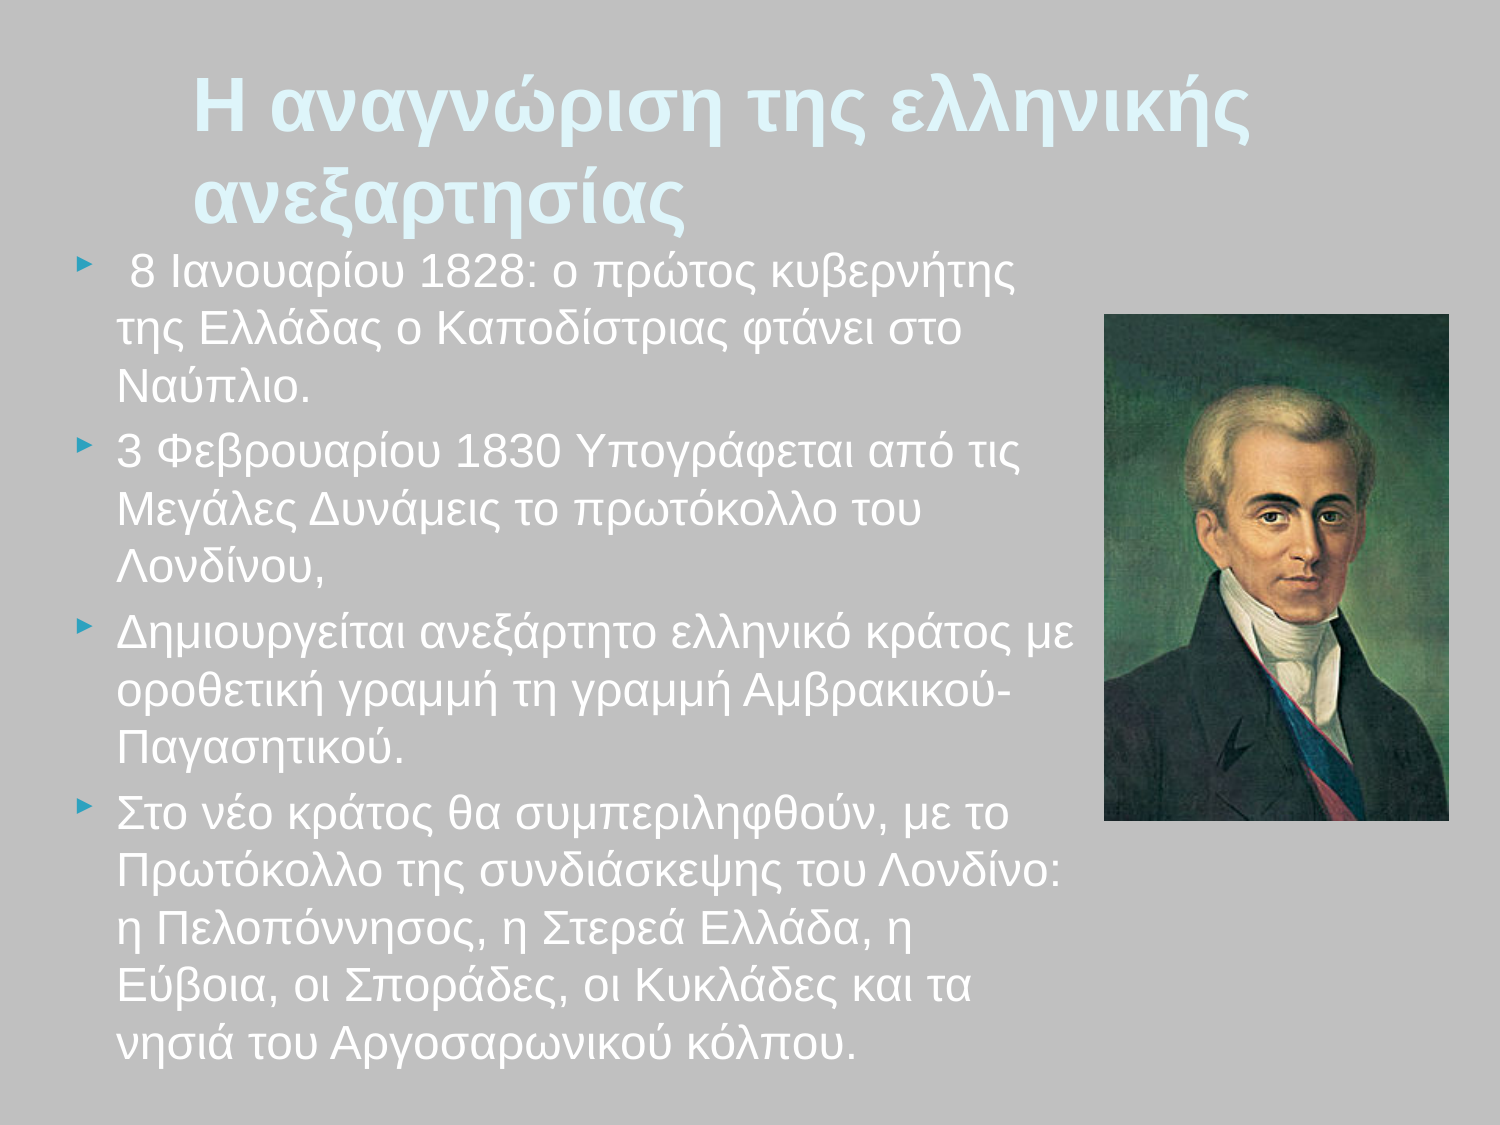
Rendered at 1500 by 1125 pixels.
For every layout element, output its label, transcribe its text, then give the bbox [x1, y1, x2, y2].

picture [1104, 314, 1449, 821]
title Η αναγνώριση της ελληνικής ανεξαρτησίας [177, 64, 1360, 229]
list 8 Ιανουαρίου 1828: ο πρώτος κυβερνήτης της Ελλάδας ο Καποδίστριας φτάνει στο Ναύπλιο. 3 Φεβρουαρίου 1830 Υπογράφεται από τις Μεγάλες Δυνάμεις το πρωτόκολλο του Λονδίνου, Δημιουργείται ανεξάρτητο ελληνικό κράτος με οροθετική γραμμή τη γραμμή Αμβρακικού-Παγασητικού. Στο νέο κράτος θα συμπεριληφθούν, με το Πρωτόκολλο της συνδιάσκεψης του Λονδίνο: η Πελοπόννησος, η Στερεά Ελλάδα, η Εύβοια, οι Σποράδες, οι Κυκλάδες και τα νησιά του Αργοσαρωνικού κόλπου. [40, 231, 1105, 1059]
